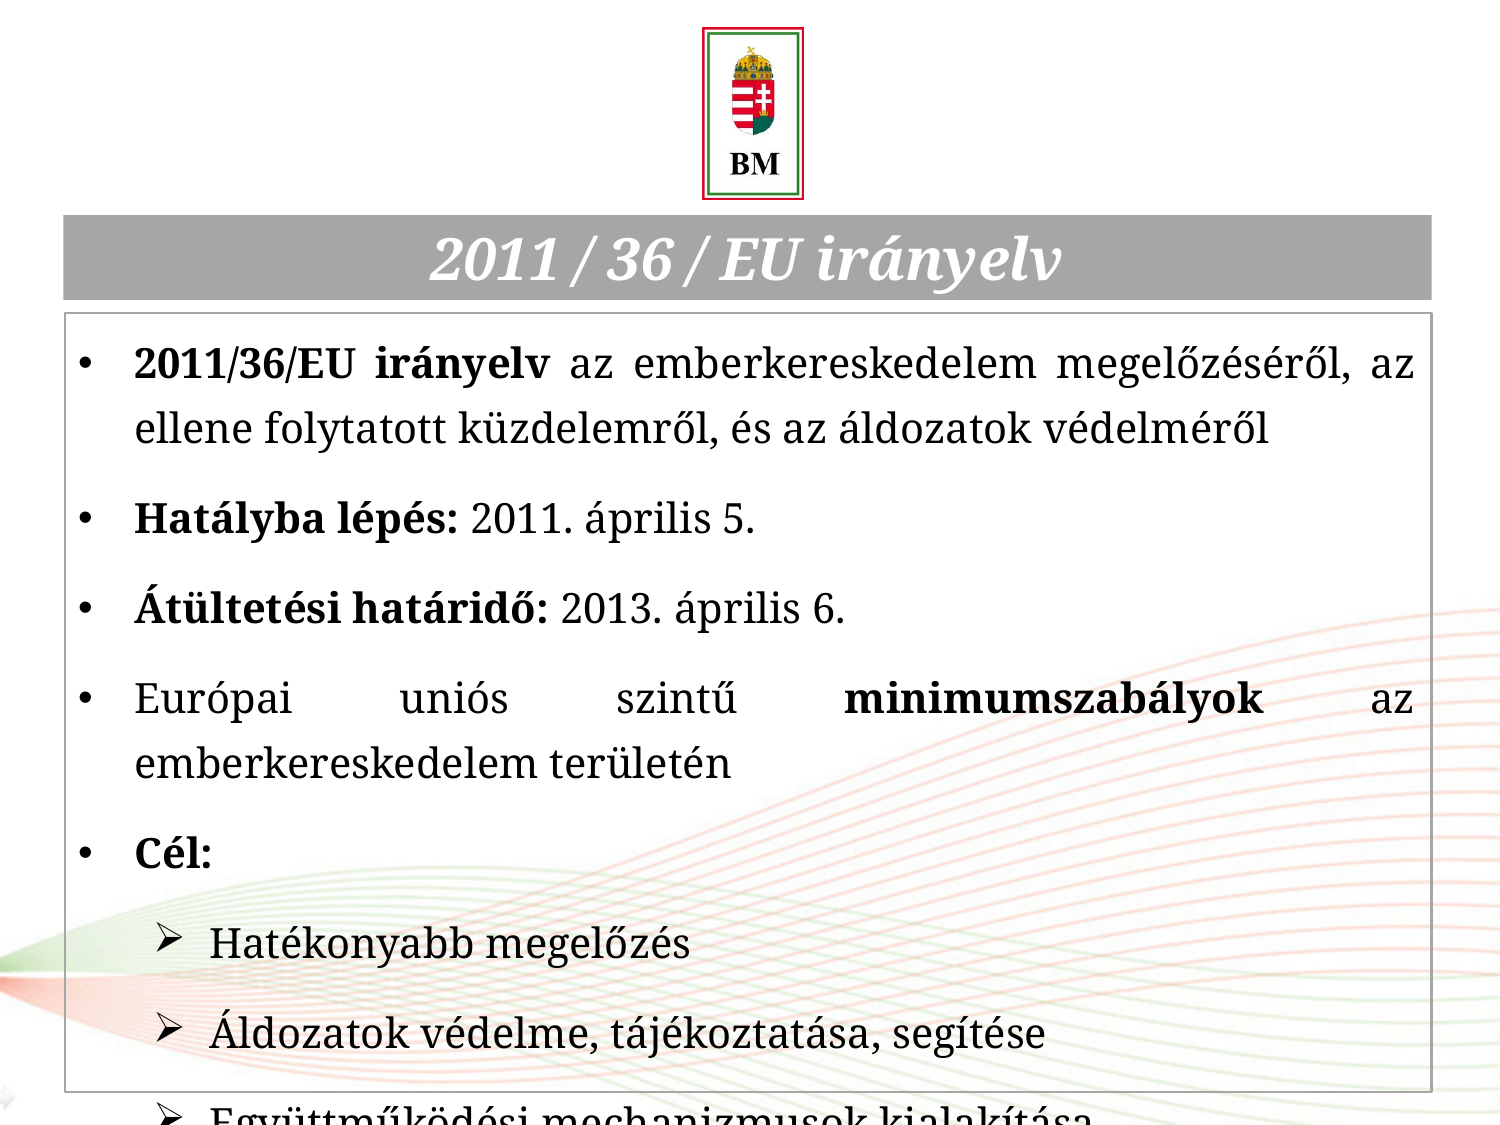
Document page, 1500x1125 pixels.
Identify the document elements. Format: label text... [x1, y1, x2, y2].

text_box 2011/36/EU irányelv az emberkereskedelem megelőzéséről, az ellene folytatott küzdelemről, és az áldozatok védelméről Hatályba lépés: 2011. április 5. Átültetési határidő: 2013. április 6. Európai uniós szintű minimumszabályok az emberkereskedelem területén Cél: Hatékonyabb megelőzés Áldozatok védelme, tájékoztatása, segítése Együttműködési mechanizmusok kialakítása [63, 314, 1431, 1125]
text_box 2011 / 36 / EU irányelv [63, 215, 1432, 300]
text_box [63, 311, 1434, 1094]
picture [0, 0, 1500, 1125]
text_box [616, 1, 880, 178]
